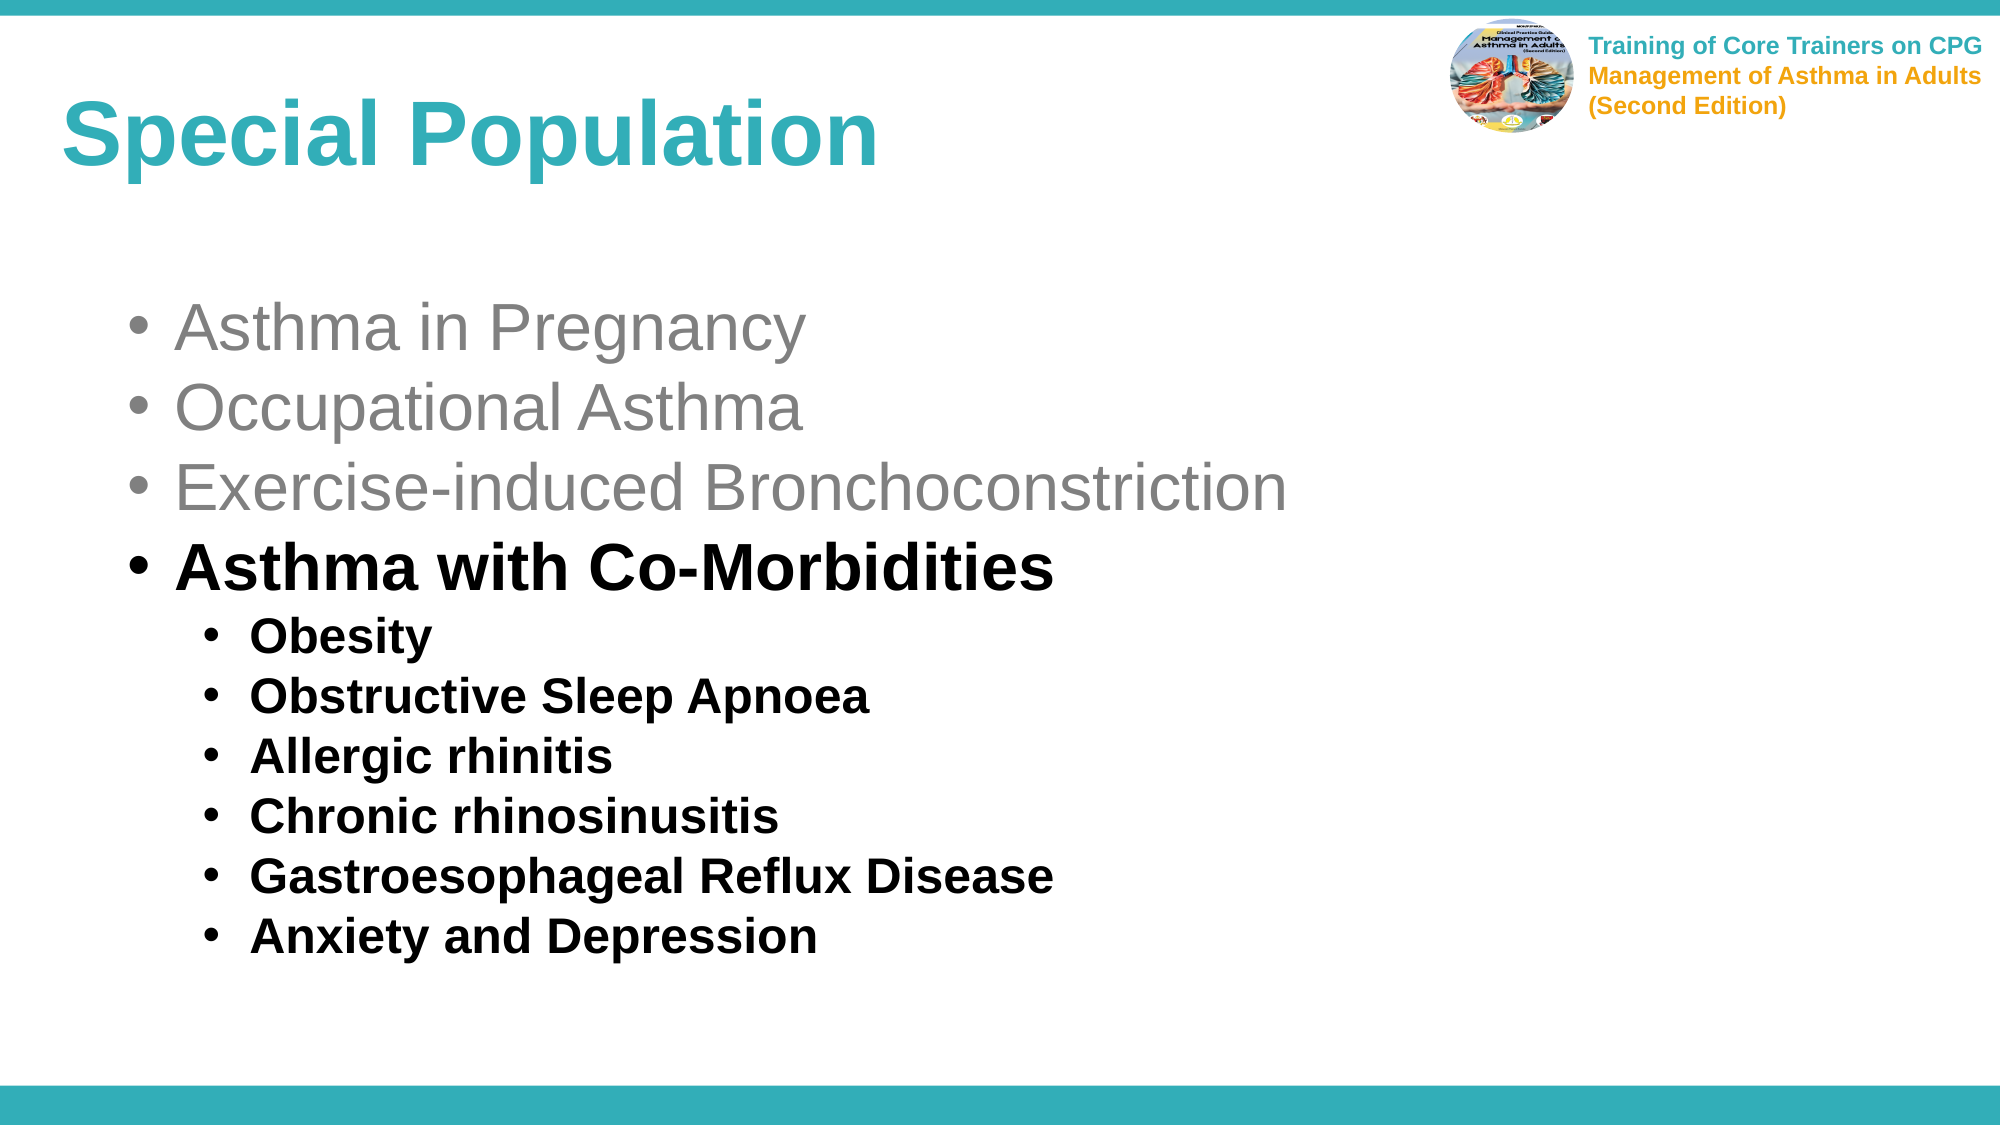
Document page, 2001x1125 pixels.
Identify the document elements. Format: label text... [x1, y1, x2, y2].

text_box Asthma in Pregnancy Occupational Asthma Exercise-induced Bronchoconstriction Asthma with Co-Morbidities Obesity Obstructive Sleep Apnoea Allergic rhinitis Chronic rhinosinusitis Gastroesophageal Reflux Disease Anxiety and Depression [112, 276, 1478, 1052]
list Special Population [46, 65, 2000, 192]
picture [1451, 18, 1573, 65]
